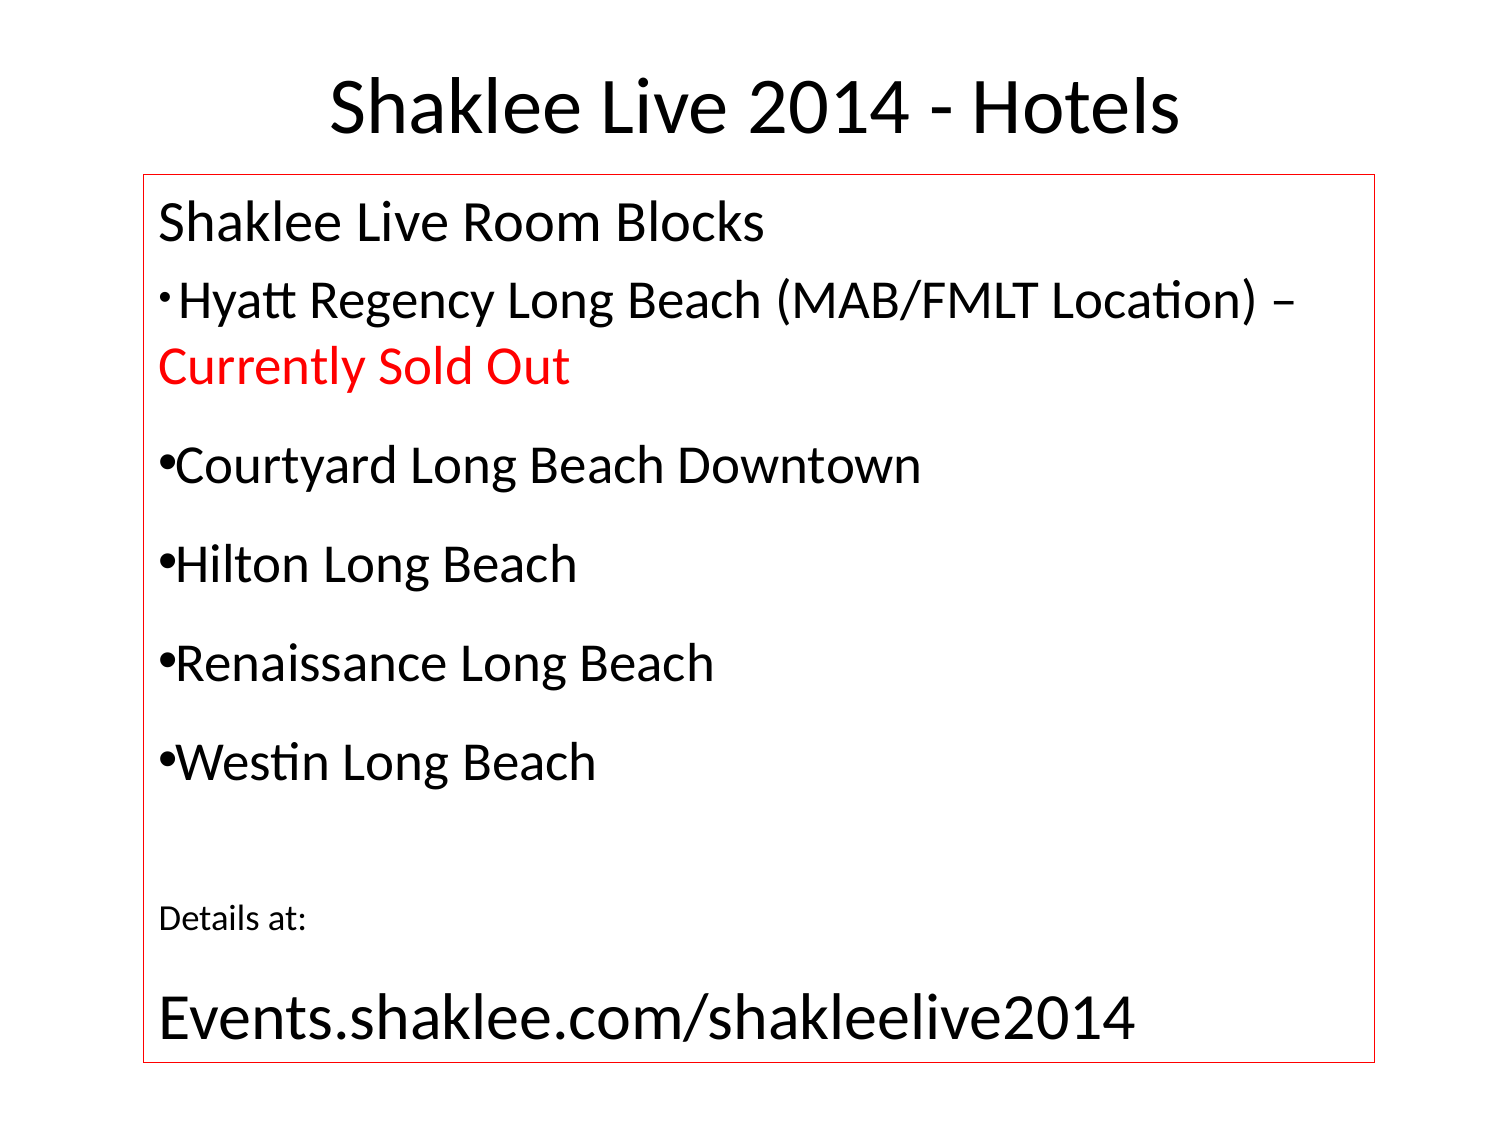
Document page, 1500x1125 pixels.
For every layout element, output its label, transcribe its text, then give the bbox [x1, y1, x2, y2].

list Shaklee Live Room Blocks Hyatt Regency Long Beach (MAB/FMLT Location) – Currently Sold Out Courtyard Long Beach Downtown Hilton Long Beach Renaissance Long Beach Westin Long Beach Details at: Events.shaklee.com/shakleelive2014 [143, 174, 1375, 1063]
title Shaklee Live 2014 - Hotels [49, 45, 1463, 158]
